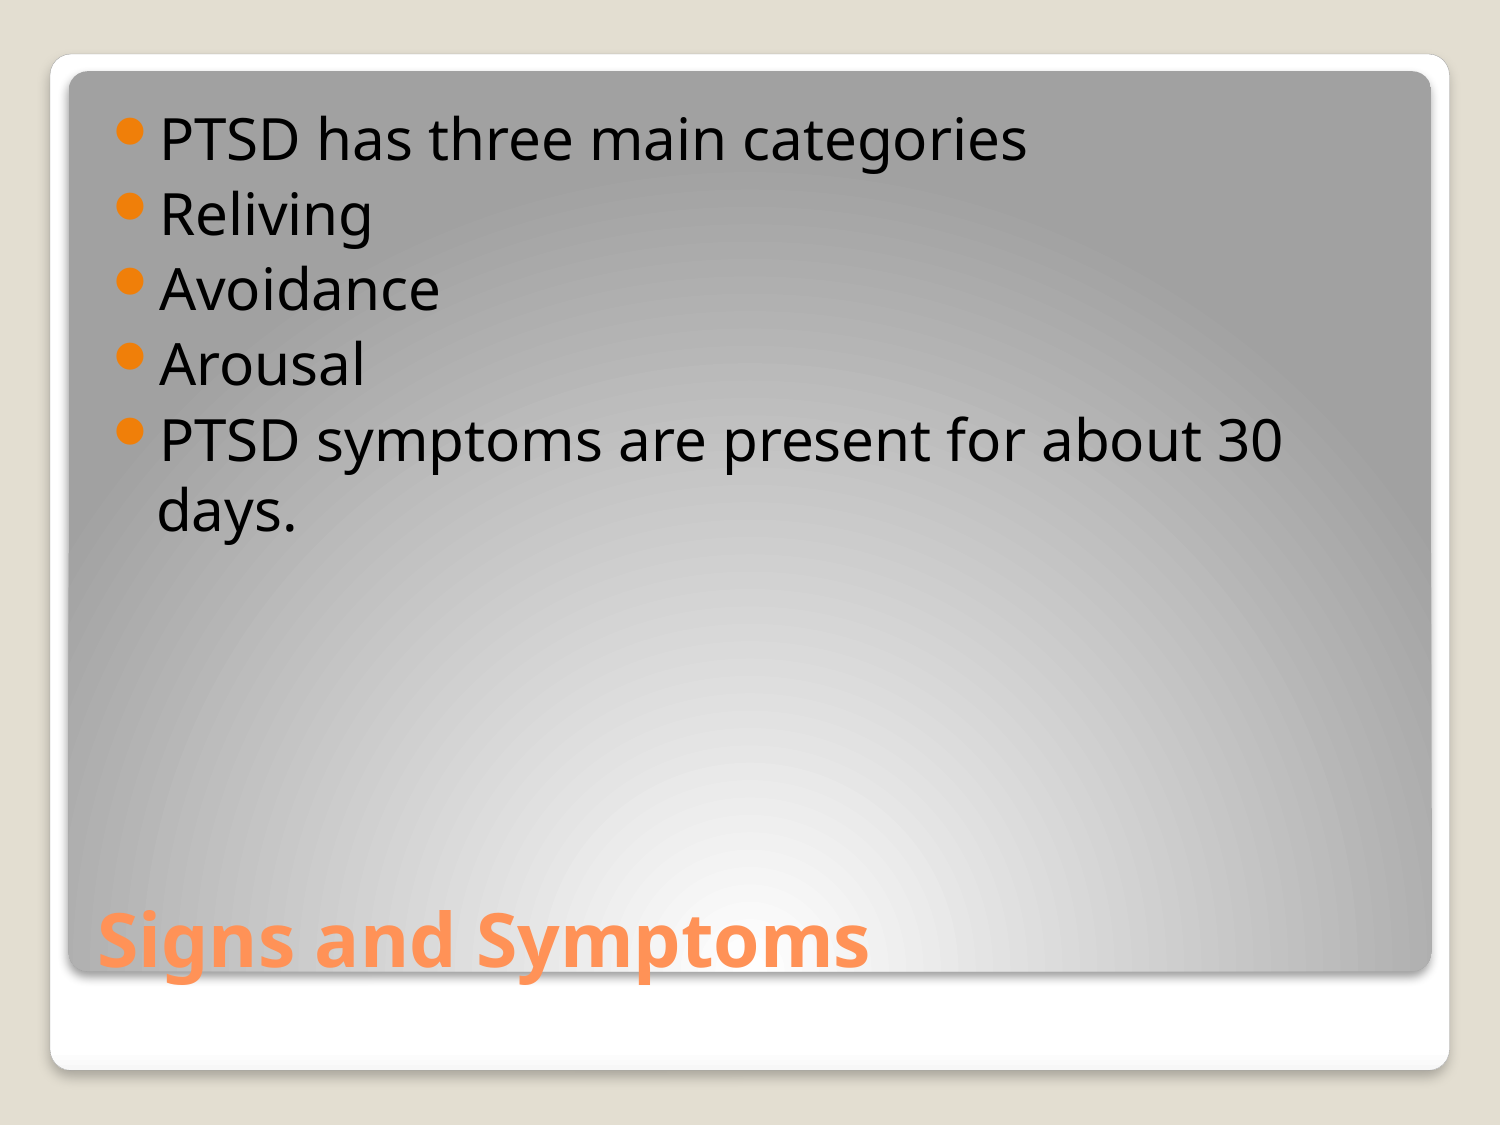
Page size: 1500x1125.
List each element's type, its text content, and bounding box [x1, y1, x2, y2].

title Signs and Symptoms [82, 817, 1425, 990]
list PTSD has three main categories Reliving Avoidance Arousal PTSD symptoms are present for about 30 days. [82, 86, 1425, 774]
